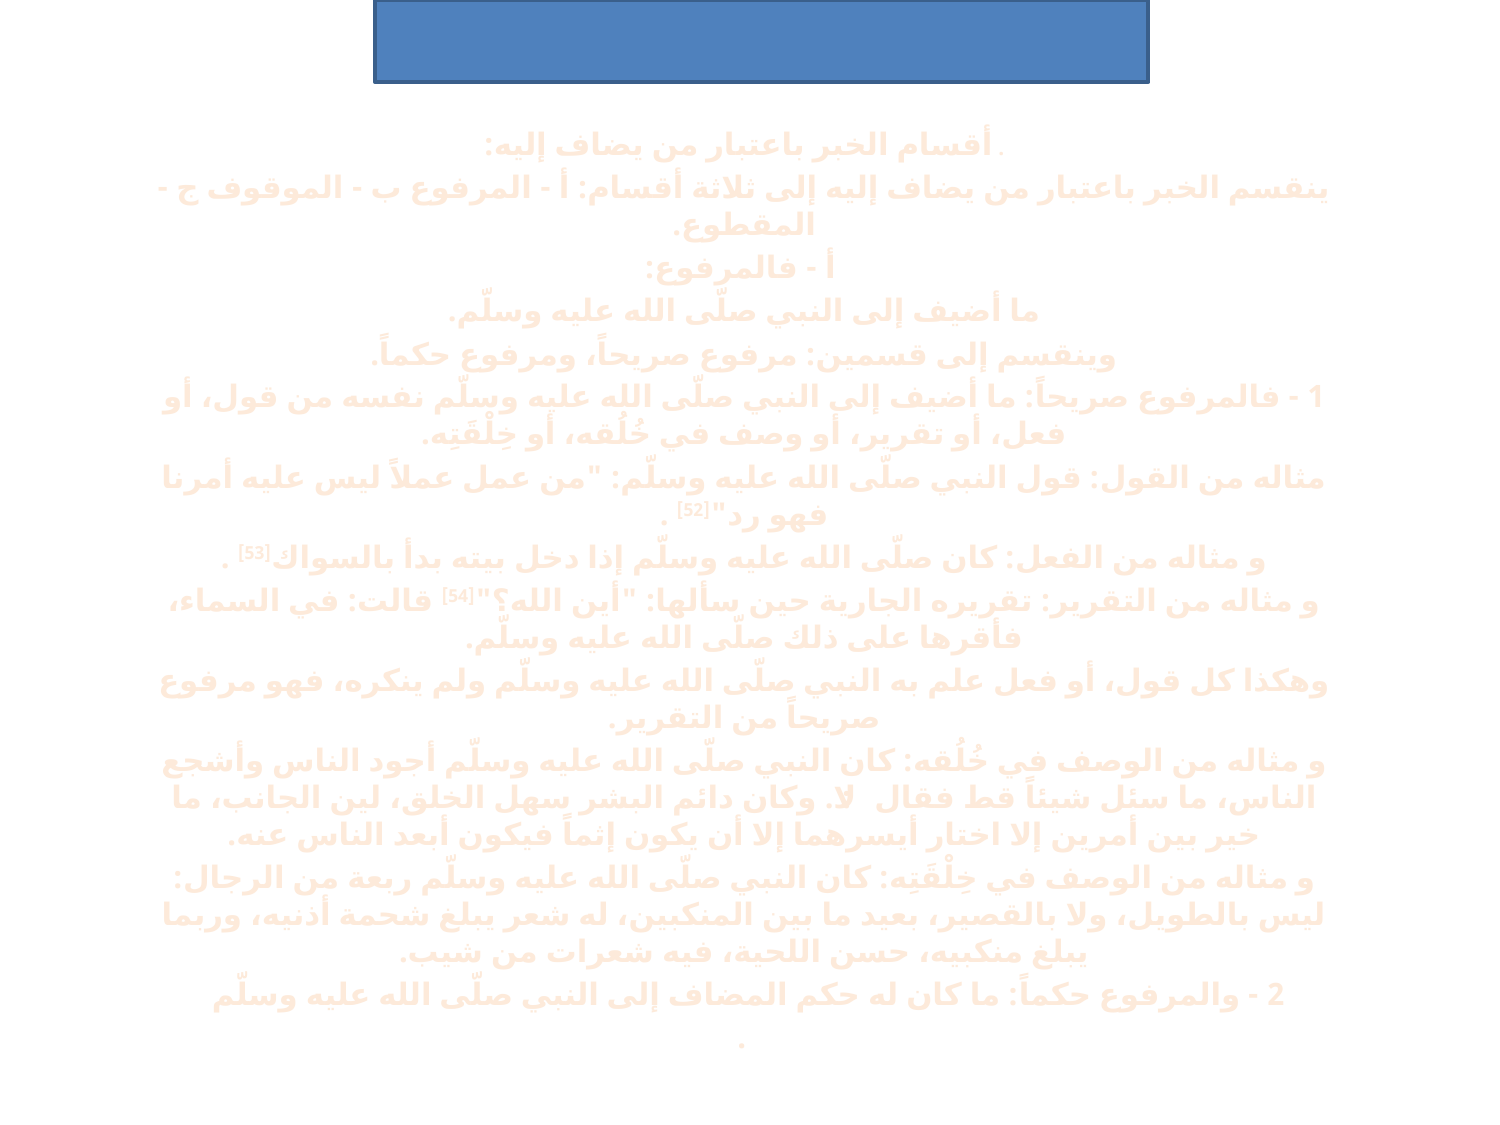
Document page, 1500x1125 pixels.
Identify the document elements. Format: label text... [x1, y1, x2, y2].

text_box [373, 0, 1150, 84]
subtitle . أقسام الخبر باعتبار من يضاف إليه: ينقسم الخبر باعتبار من يضاف إليه إلى ثلاثة أقسام: أ - المرفوع ب - الموقوف ج - المقطوع. أ - فالمرفوع: ما أضيف إلى النبي صلّى الله عليه وسلّم. وينقسم إلى قسمين: مرفوع صريحاً، ومرفوع حكماً. 1 - فالمرفوع صريحاً: ما أضيف إلى النبي صلّى الله عليه وسلّم نفسه من قول، أو فعل، أو تقرير، أو وصف في خُلُقه، أو خِلْقَتِه. مثاله من القول: قول النبي صلّى الله عليه وسلّم: "من عمل عملاً ليس عليه أمرنا فهو رد"[52] . و مثاله من الفعل: كان صلّى الله عليه وسلّم إذا دخل بيته بدأ بالسواك[53] . و مثاله من التقرير: تقريره الجارية حين سألها: "أين الله؟"[54] قالت: في السماء، فأقرها على ذلك صلّى الله عليه وسلّم. وهكذا كل قول، أو فعل علم به النبي صلّى الله عليه وسلّم ولم ينكره، فهو مرفوع صريحاً من التقرير. و مثاله من الوصف في خُلُقه: كان النبي صلّى الله عليه وسلّم أجود الناس وأشجع الناس، ما سئل شيئاً قط فقال: لا. وكان دائم البشر سهل الخلق، لين الجانب، ما خير بين أمرين إلا اختار أيسرهما إلا أن يكون إثماً فيكون أبعد الناس عنه. و مثاله من الوصف في خِلْقَتِه: كان النبي صلّى الله عليه وسلّم ربعة من الرجال: ليس بالطويل، ولا بالقصير، بعيد ما بين المنكبين، له شعر يبلغ شحمة أذنيه، وربما يبلغ منكبيه، حسن اللحية، فيه شعرات من شيب. 2 - والمرفوع حكماً: ما كان له حكم المضاف إلى النبي صلّى الله عليه وسلّم . [140, 117, 1348, 1125]
